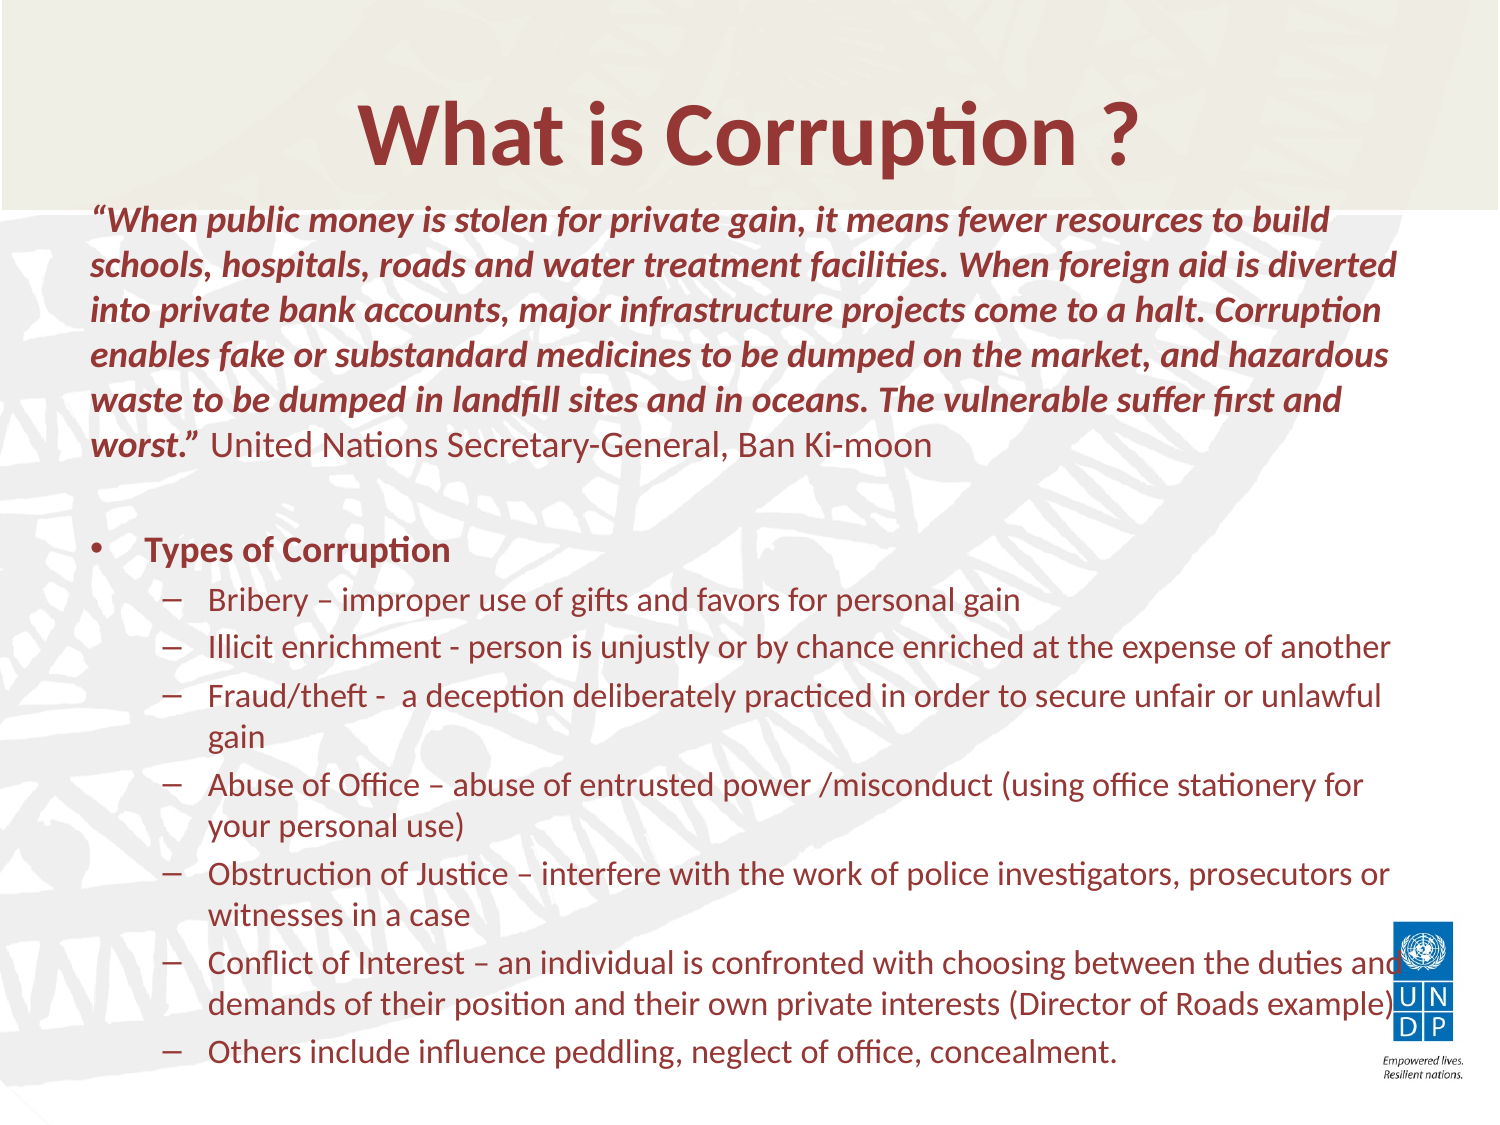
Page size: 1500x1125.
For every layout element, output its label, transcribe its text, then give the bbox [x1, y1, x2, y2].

picture [1425, 912, 1472, 1088]
list “When public money is stolen for private gain, it means fewer resources to build schools, hospitals, roads and water treatment facilities. When foreign aid is diverted into private bank accounts, major infrastructure projects come to a halt. Corruption enables fake or substandard medicines to be dumped on the market, and hazardous waste to be dumped in landfill sites and in oceans. The vulnerable suffer first and worst.” United Nations Secretary-General, Ban Ki-moon Types of Corruption Bribery – improper use of gifts and favors for personal gain Illicit enrichment - person is unjustly or by chance enriched at the expense of another Fraud/theft - a deception deliberately practiced in order to secure unfair or unlawful gain Abuse of Office – abuse of entrusted power /misconduct (using office stationery for your personal use) Obstruction of Justice – interfere with the work of police investigators, prosecutors or witnesses in a case Conflict of Interest – an individual is confronted with choosing between the duties and demands of their position and their own private interests (Director of Roads example) Others include influence peddling, neglect of office, concealment. [75, 187, 1425, 1125]
title What is Corruption ? [75, 45, 1425, 187]
